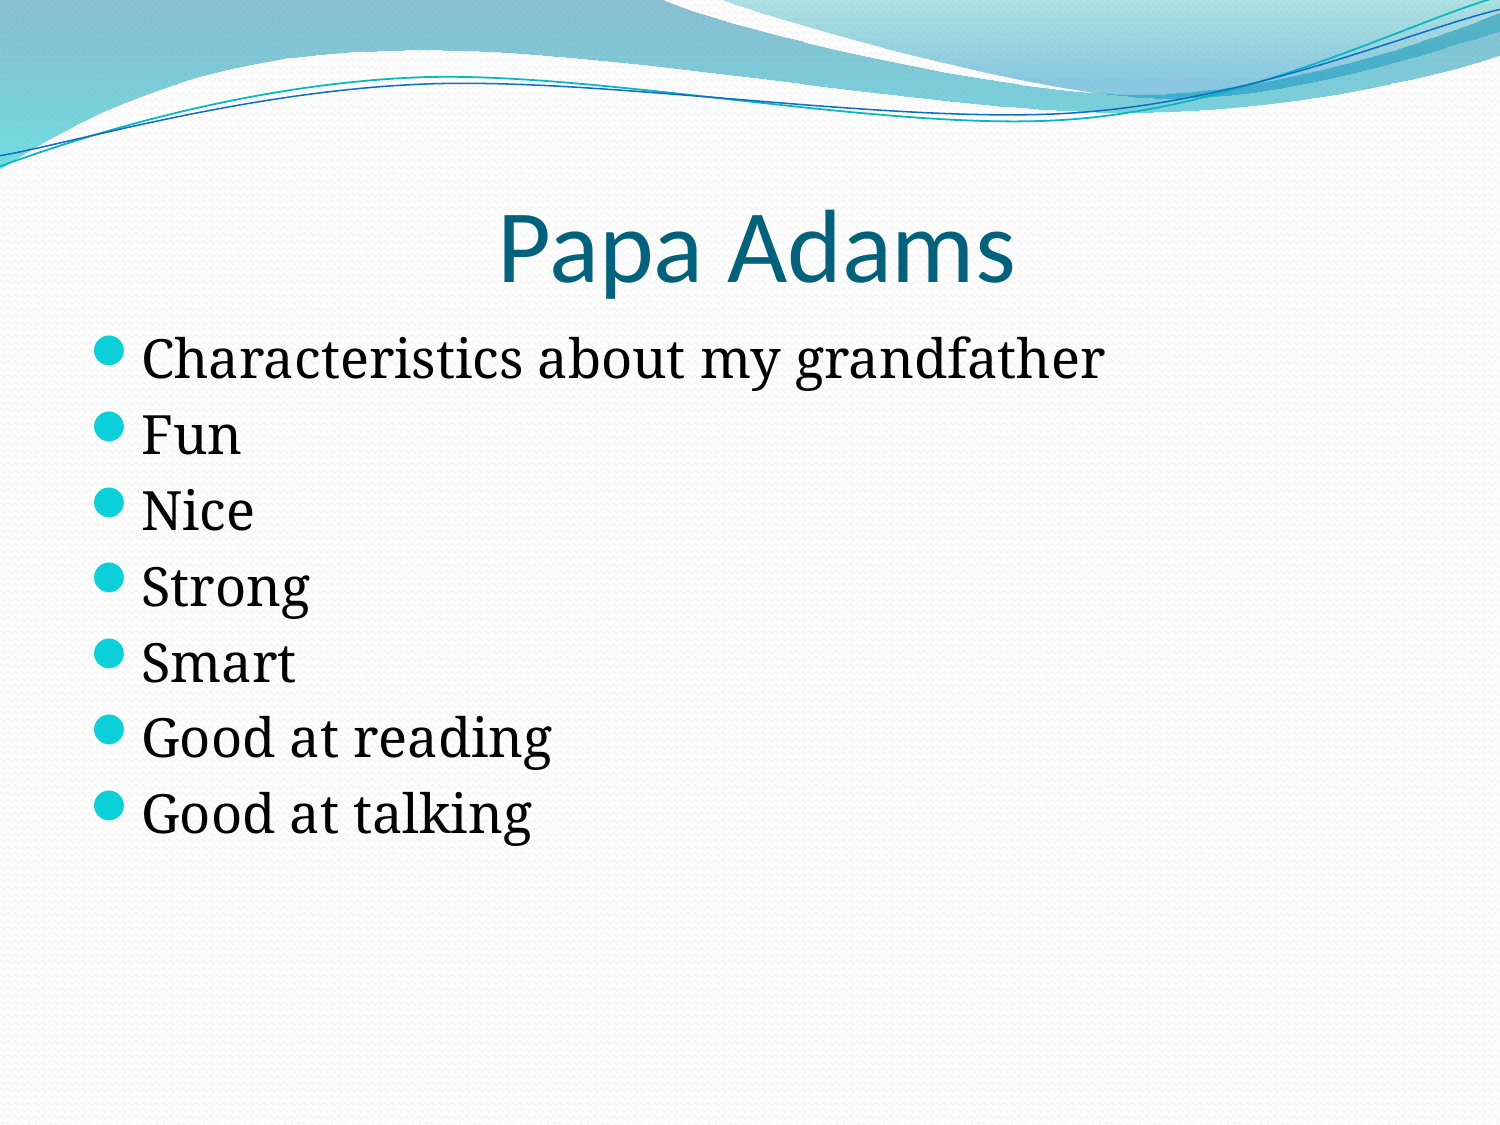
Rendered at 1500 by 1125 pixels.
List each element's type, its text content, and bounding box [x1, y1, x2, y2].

list Characteristics about my grandfather Fun Nice Strong Smart Good at reading Good at talking [75, 317, 1425, 1038]
title Papa Adams [75, 115, 1425, 303]
